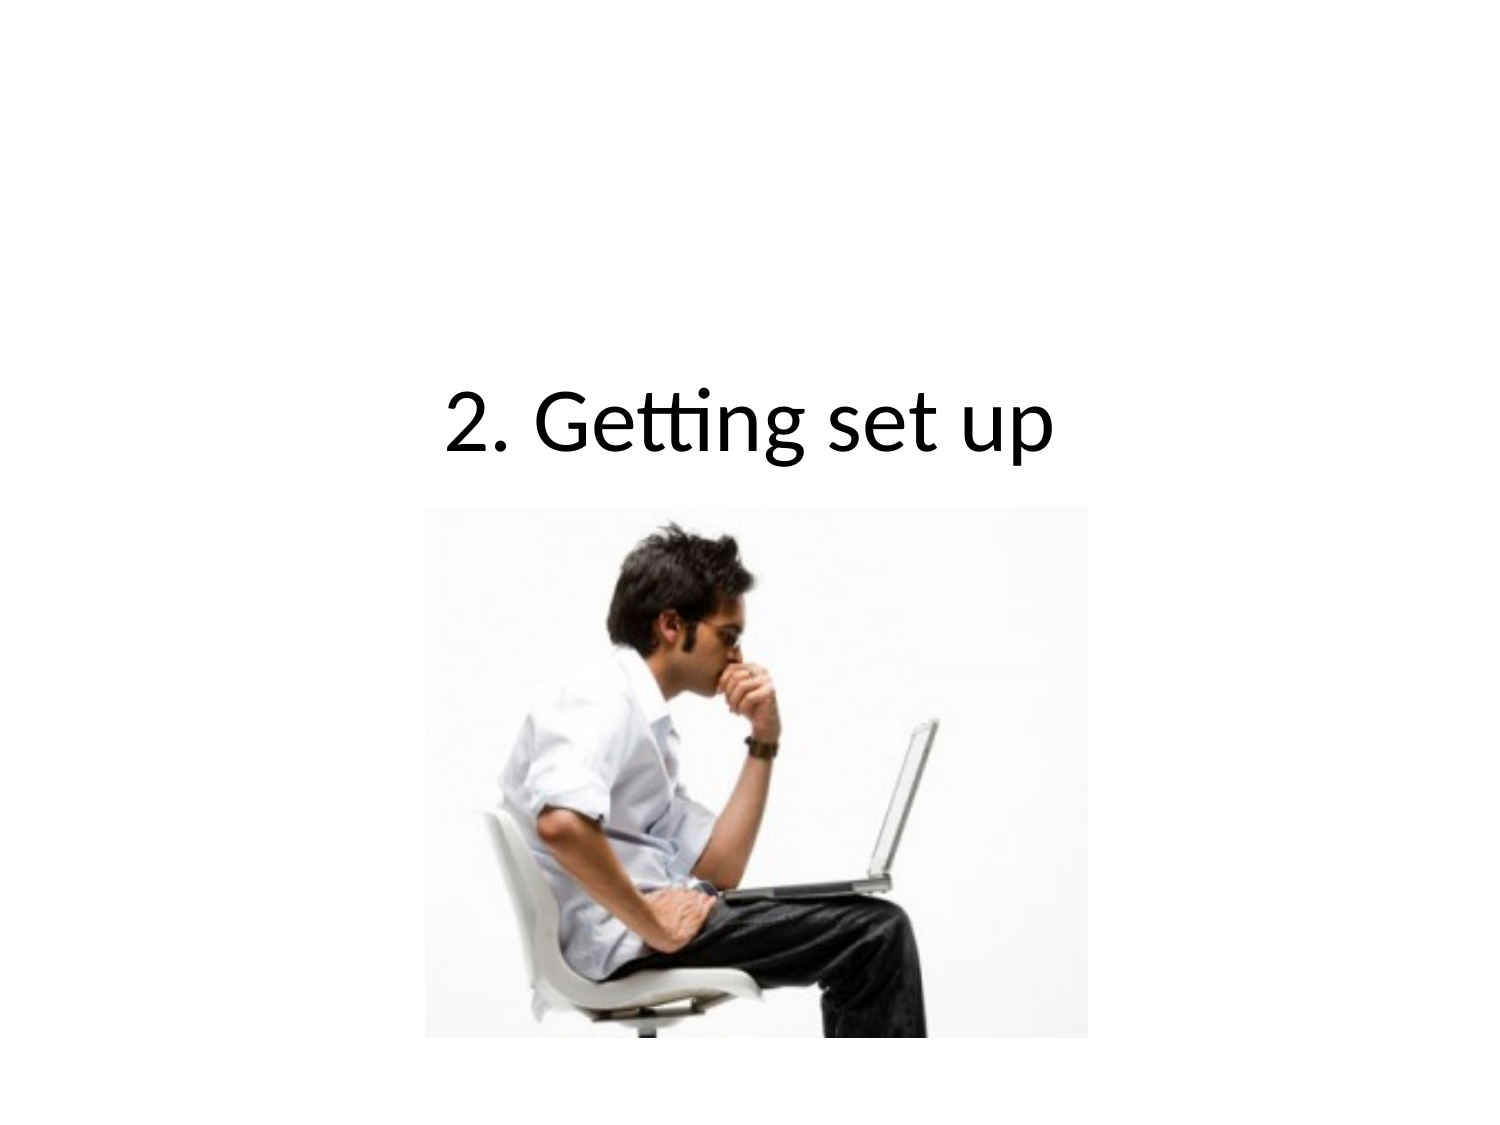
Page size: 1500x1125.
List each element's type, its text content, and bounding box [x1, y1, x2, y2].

picture [424, 507, 1088, 1038]
title 2. Getting set up [112, 349, 1388, 591]
